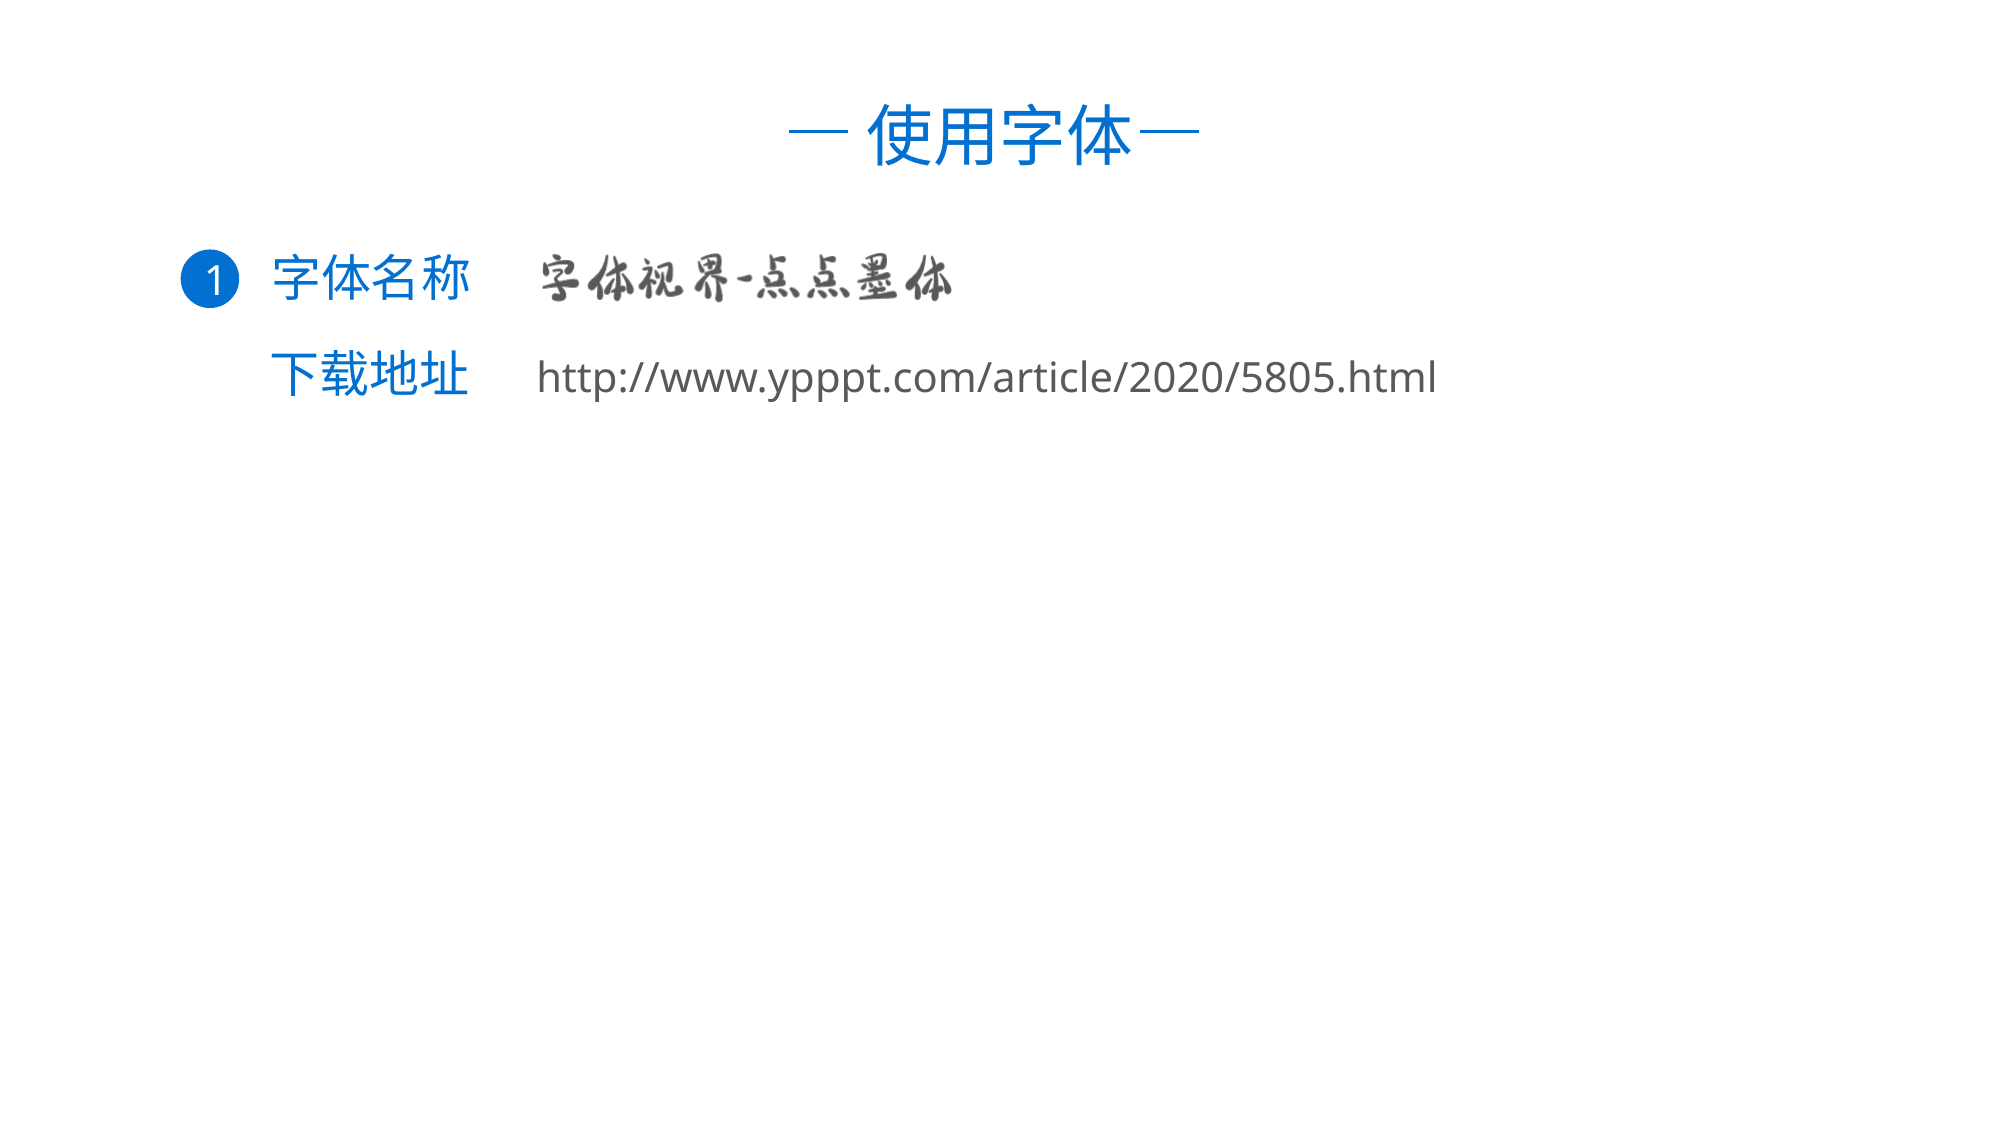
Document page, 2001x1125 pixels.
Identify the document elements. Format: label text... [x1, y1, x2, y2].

text_box 下载地址 [254, 334, 491, 410]
text_box http://www.ypppt.com/article/2020/5805.html [521, 343, 1558, 409]
picture [505, 229, 996, 336]
text_box 1 [179, 248, 241, 310]
text_box 使用字体 [830, 70, 1170, 182]
text_box 字体名称 [256, 239, 505, 315]
